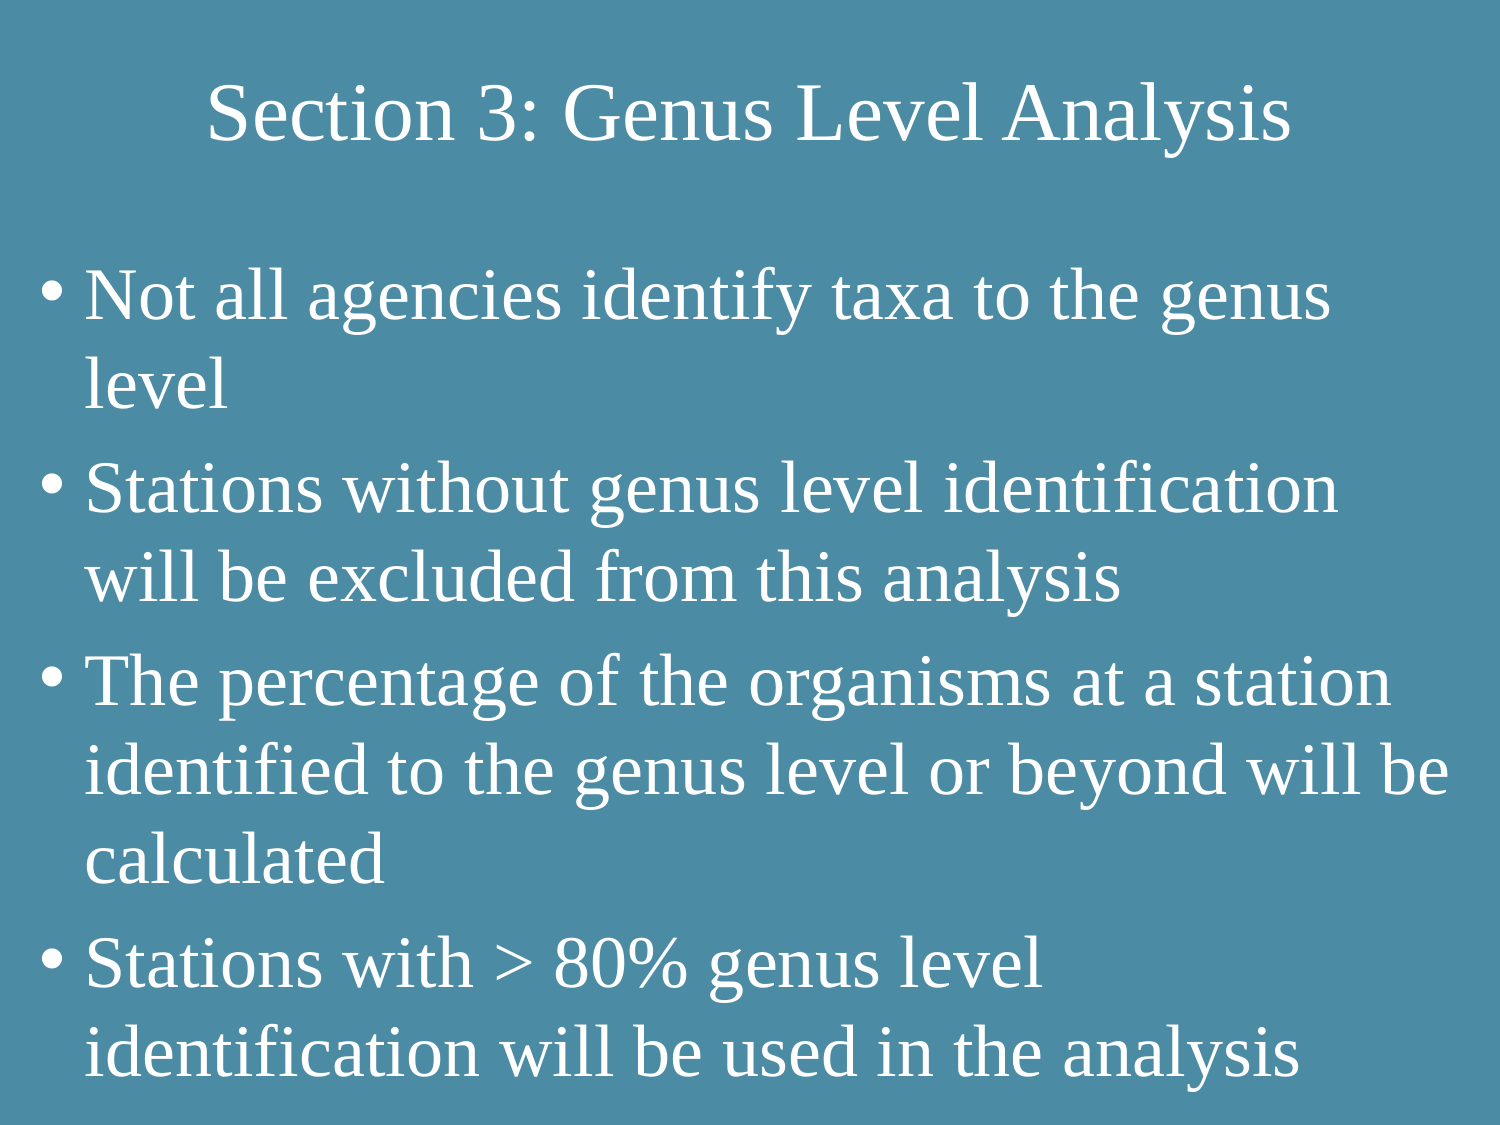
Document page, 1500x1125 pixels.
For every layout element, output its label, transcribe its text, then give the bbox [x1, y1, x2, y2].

title Section 3: Genus Level Analysis [75, 50, 1425, 225]
list Not all agencies identify taxa to the genus level Stations without genus level identification will be excluded from this analysis The percentage of the organisms at a station identified to the genus level or beyond will be calculated Stations with > 80% genus level identification will be used in the analysis [24, 237, 1475, 1100]
